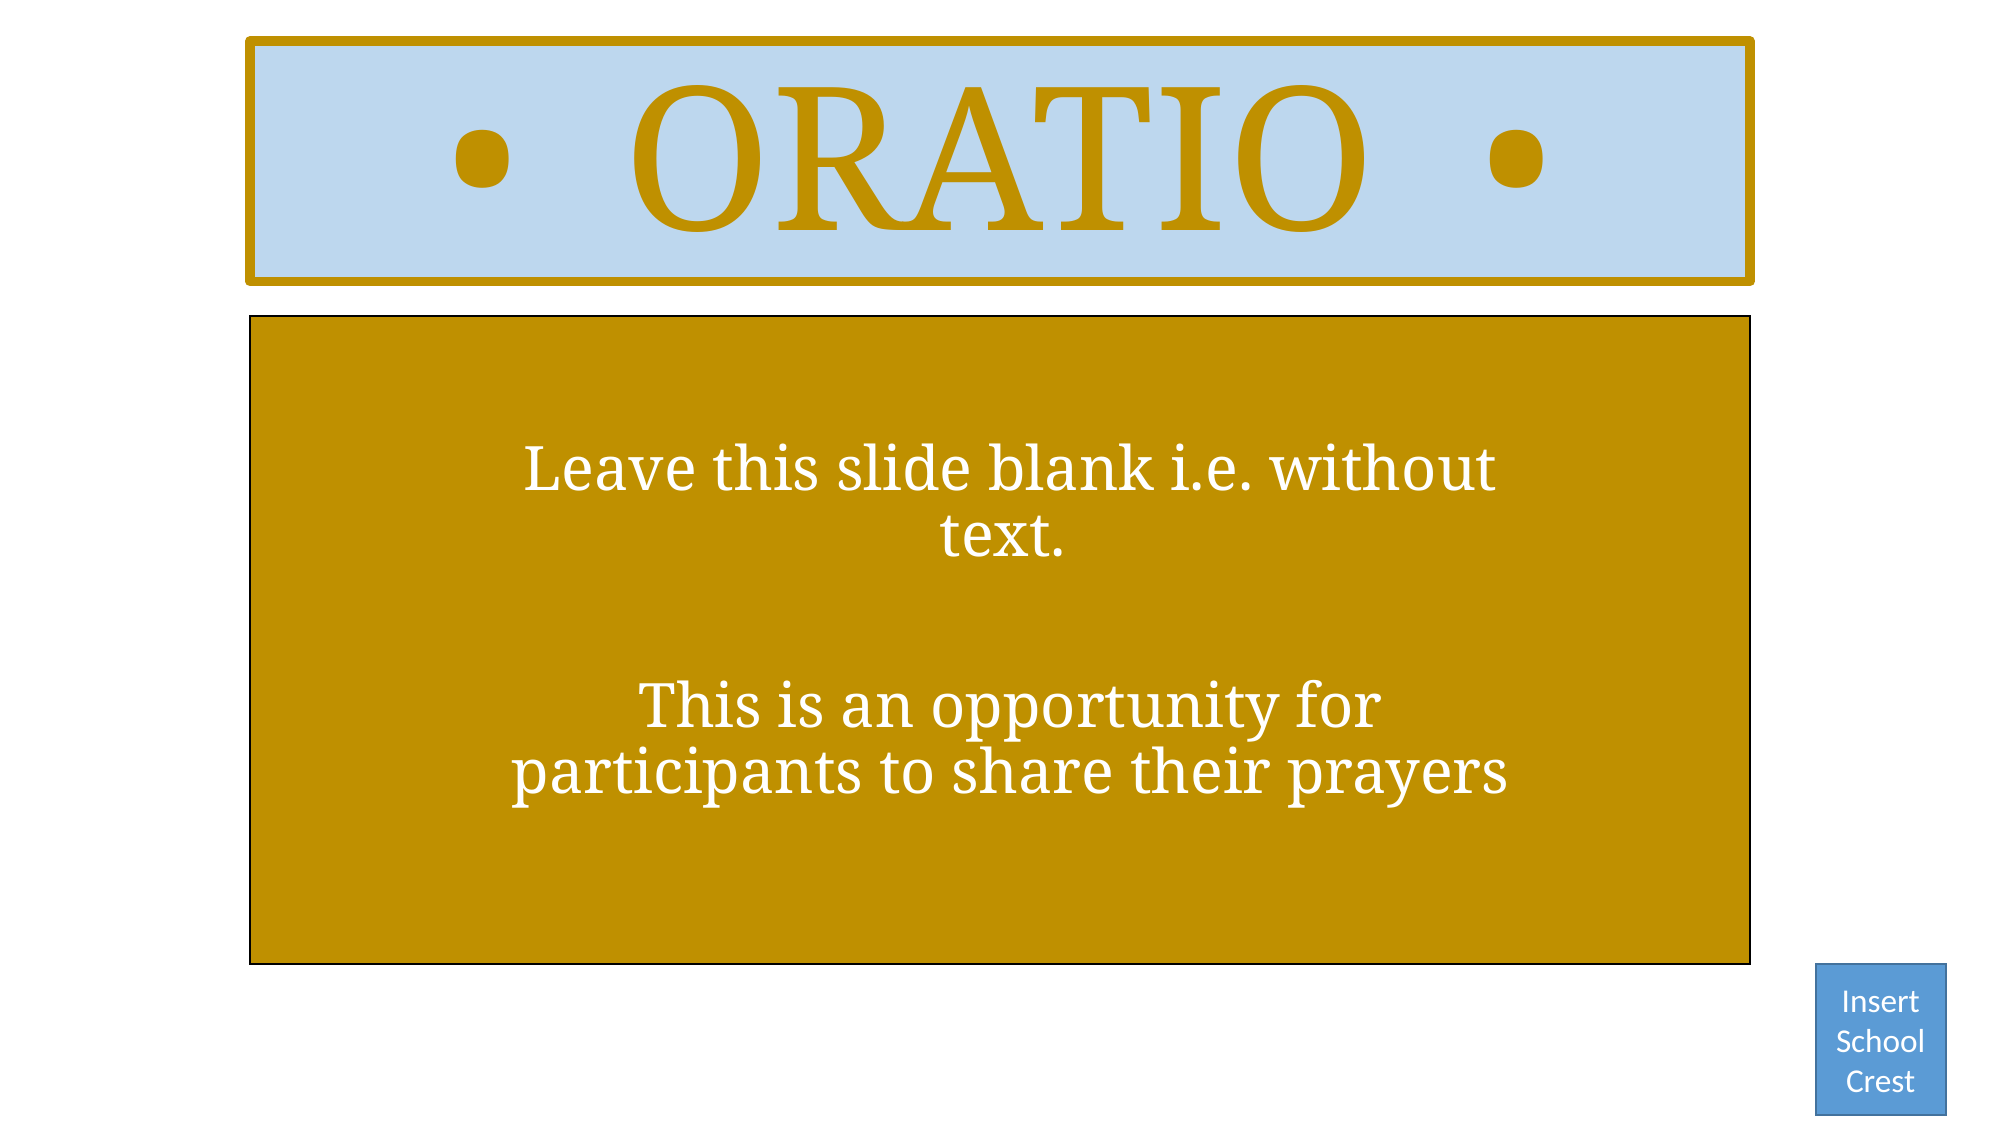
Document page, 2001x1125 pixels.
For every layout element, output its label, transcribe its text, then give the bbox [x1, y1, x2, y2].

subtitle Leave this slide blank i.e. without text. This is an opportunity for participants to share their prayers [483, 429, 1539, 851]
text_box [249, 315, 1751, 965]
text_box • ORATIO • [249, 40, 1750, 282]
text_box Insert School Crest [1815, 963, 1947, 1116]
